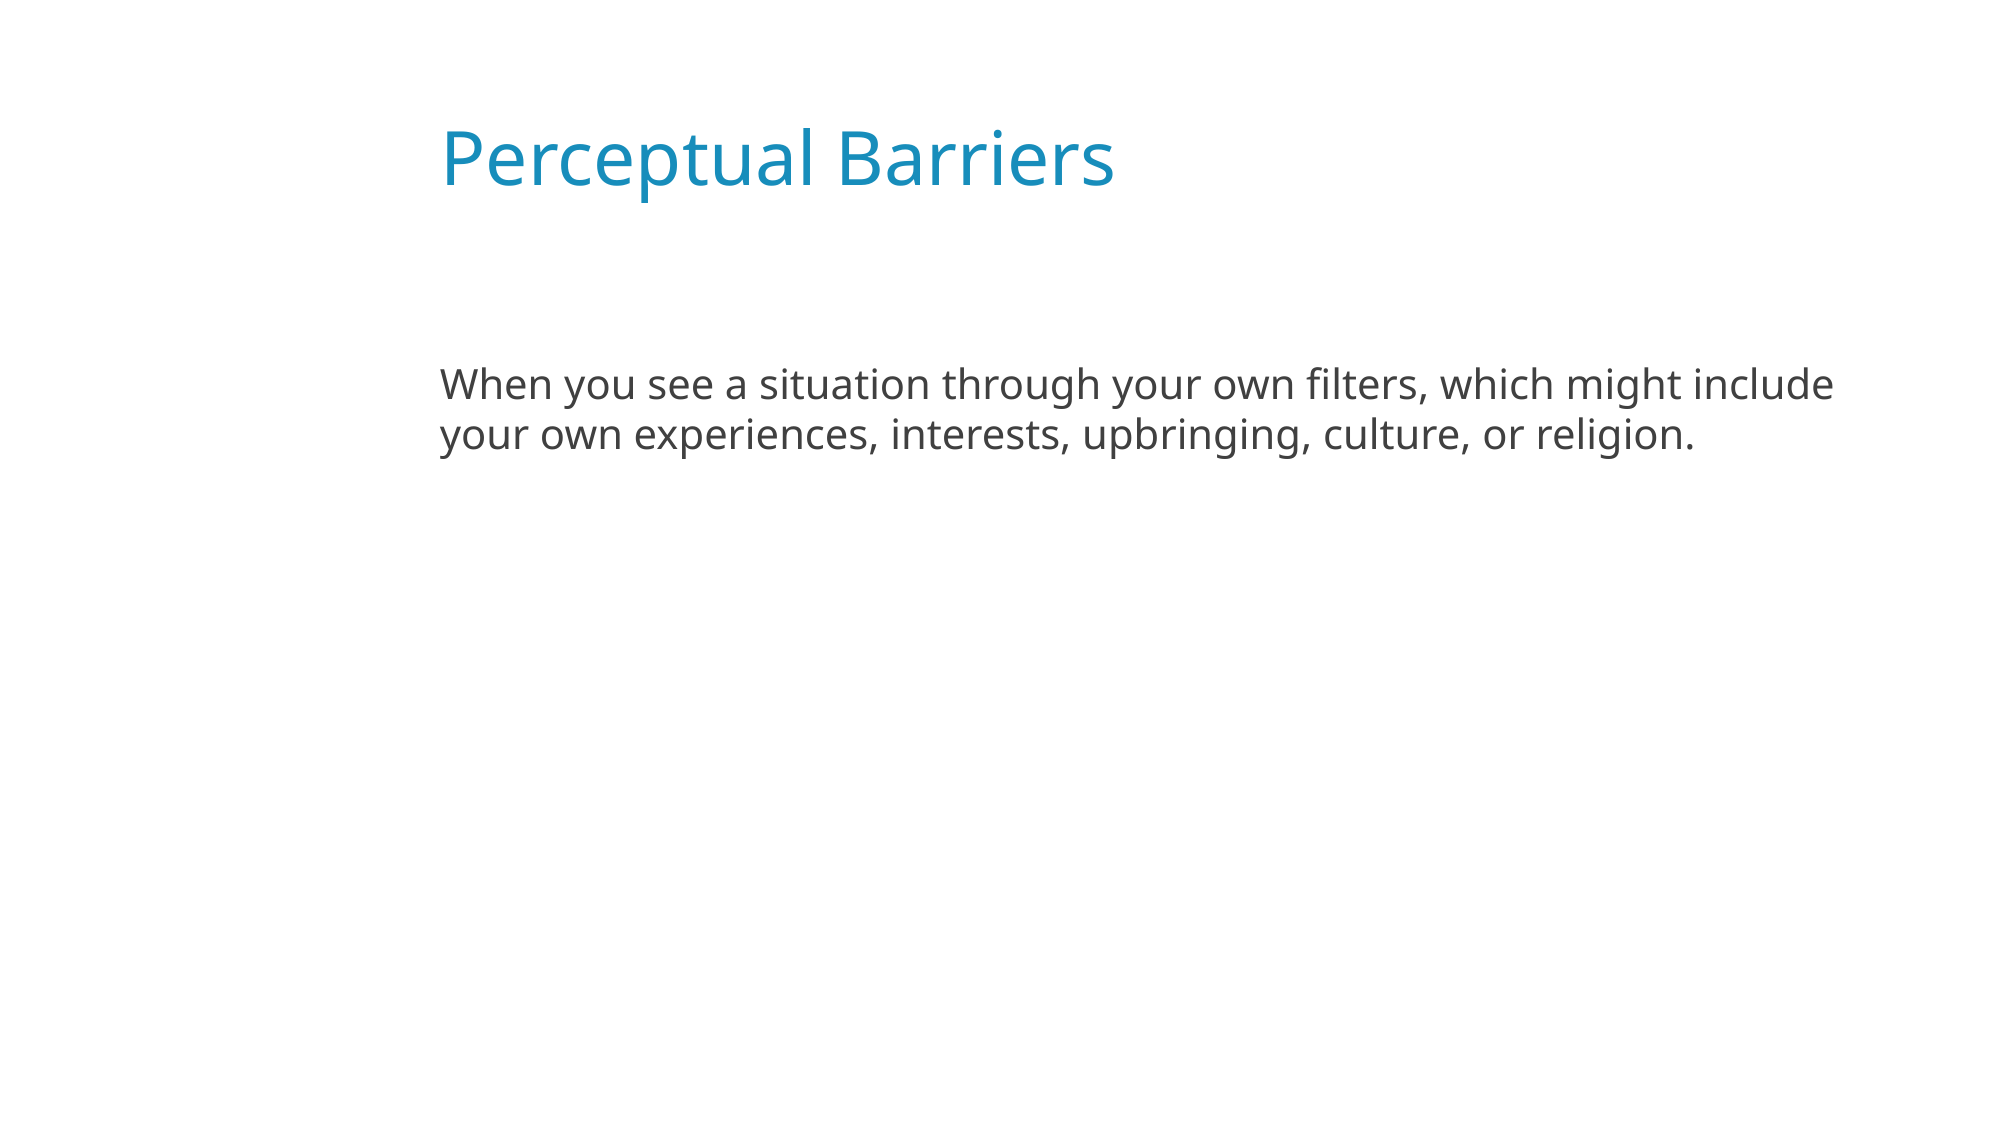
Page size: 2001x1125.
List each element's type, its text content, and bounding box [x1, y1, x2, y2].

list When you see a situation through your own filters, which might include your own experiences, interests, upbringing, culture, or religion. [424, 350, 1888, 1074]
title Perceptual Barriers [425, 102, 1888, 313]
